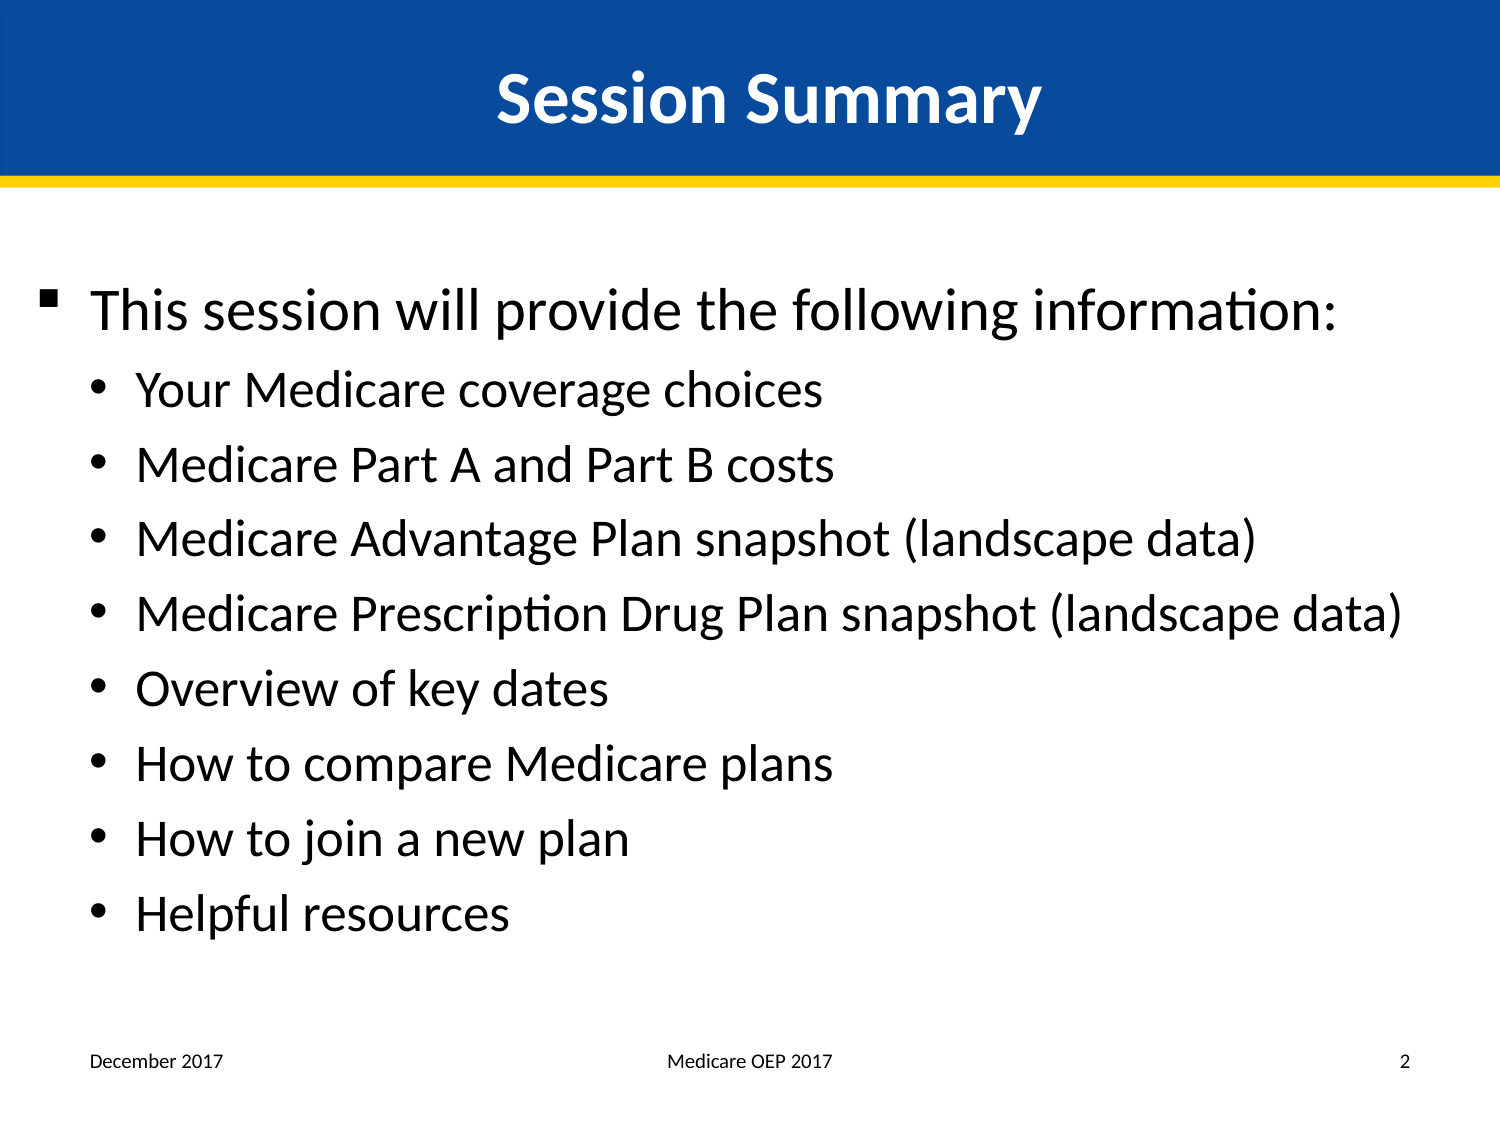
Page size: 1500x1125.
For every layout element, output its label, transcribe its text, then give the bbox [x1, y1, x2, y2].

list This session will provide the following information: Your Medicare coverage choices Medicare Part A and Part B costs Medicare Advantage Plan snapshot (landscape data) Medicare Prescription Drug Plan snapshot (landscape data) Overview of key dates How to compare Medicare plans How to join a new plan Helpful resources [19, 262, 1463, 1005]
title Session Summary [94, 5, 1445, 182]
slide_number 2 [1074, 1040, 1425, 1100]
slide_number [75, 1040, 425, 1100]
footer Medicare OEP 2017 [425, 1040, 1074, 1100]
picture [0, 0, 1500, 188]
